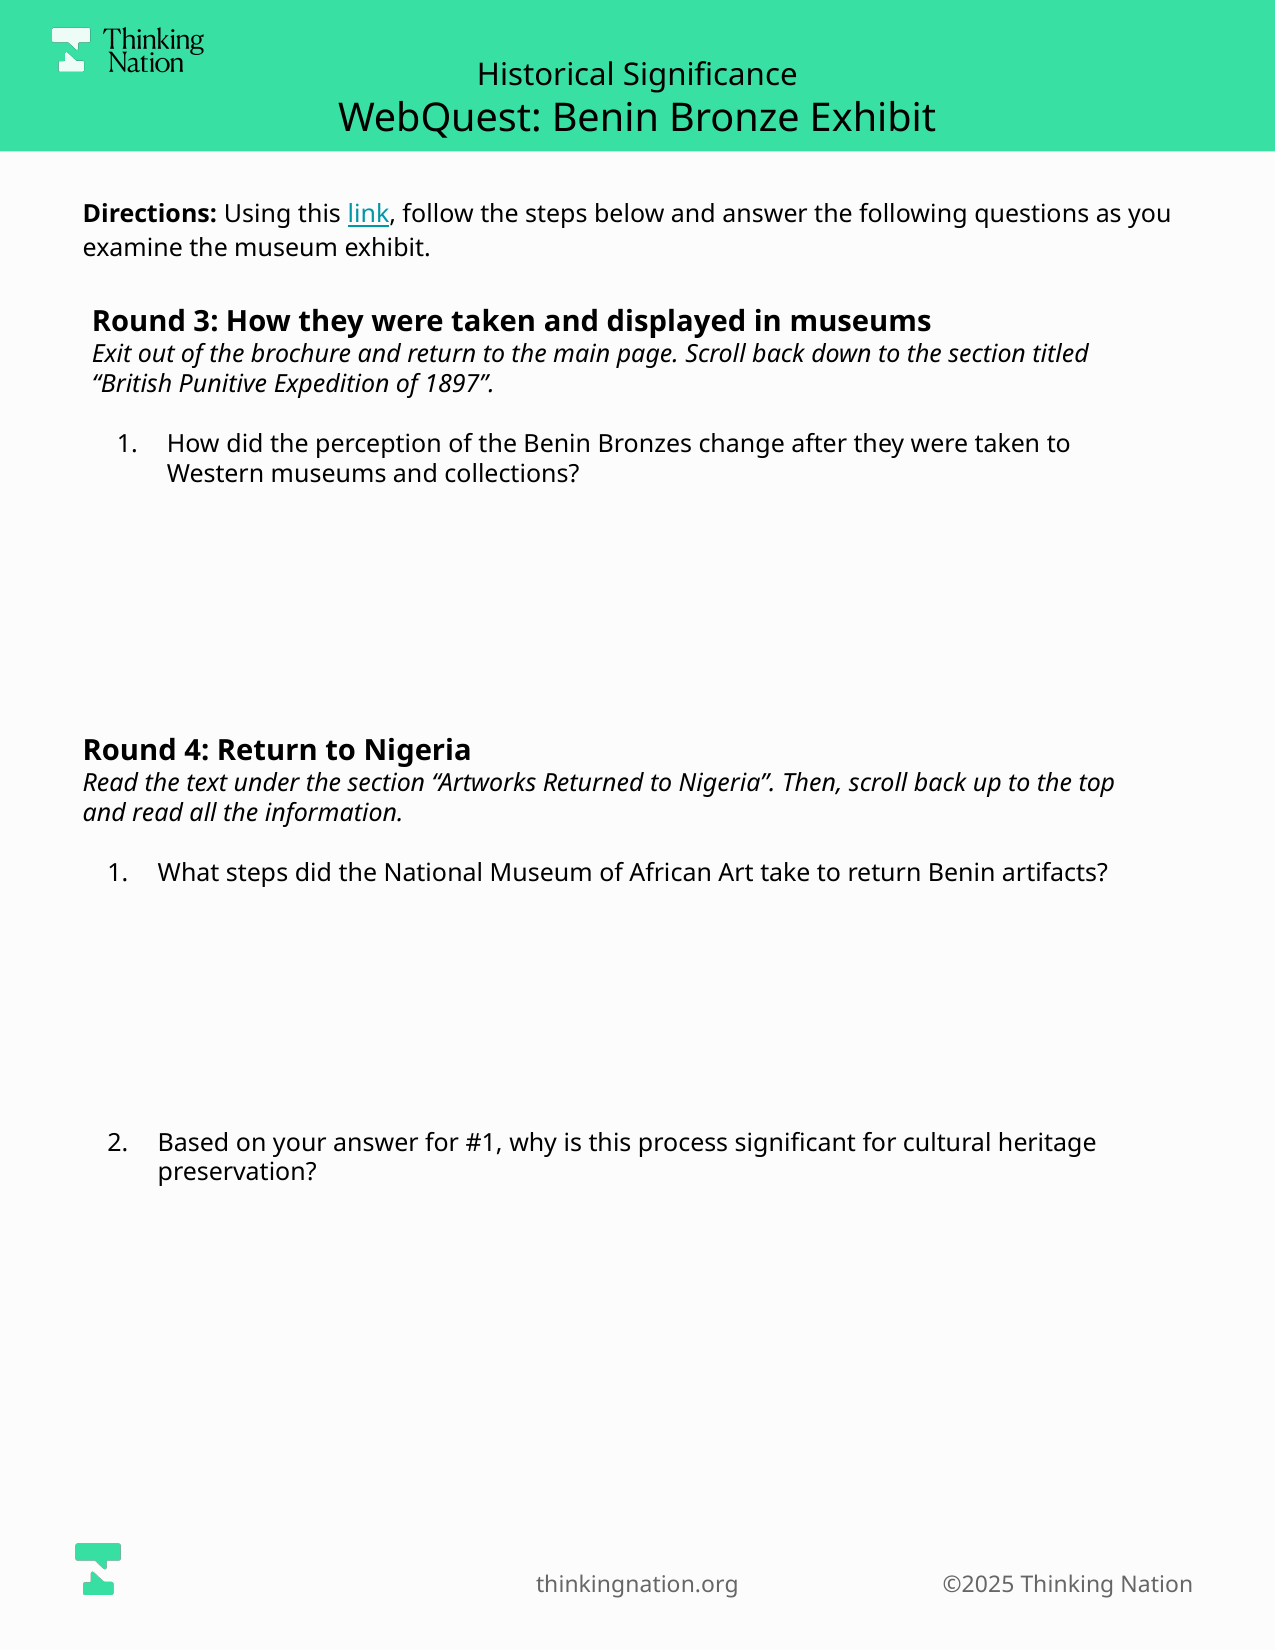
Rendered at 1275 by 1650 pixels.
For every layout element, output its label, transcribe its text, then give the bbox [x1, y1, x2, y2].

text_box Directions: Using this link, follow the steps below and answer the following questions as you examine the museum exhibit. [67, 152, 1208, 277]
text_box Round 3: How they were taken and displayed in museums Exit out of the brochure and return to the main page. Scroll back down to the section titled “British Punitive Expedition of 1897”. How did the perception of the Benin Bronzes change after they were taken to Western museums and collections? [76, 287, 1172, 712]
text_box thinkingnation.org [486, 1553, 789, 1605]
picture [35, 13, 210, 87]
text_box Historical Significance WebQuest: Benin Bronze Exhibit [0, 0, 1275, 152]
text_box ©2025 Thinking Nation [907, 1553, 1210, 1605]
text_box Round 4: Return to Nigeria Read the text under the section “Artworks Returned to Nigeria”. Then, scroll back up to the top and read all the information. What steps did the National Museum of African Art take to return Benin artifacts? Based on your answer for #1, why is this process significant for cultural heritage preservation? [67, 716, 1162, 1471]
picture [62, 1533, 134, 1605]
